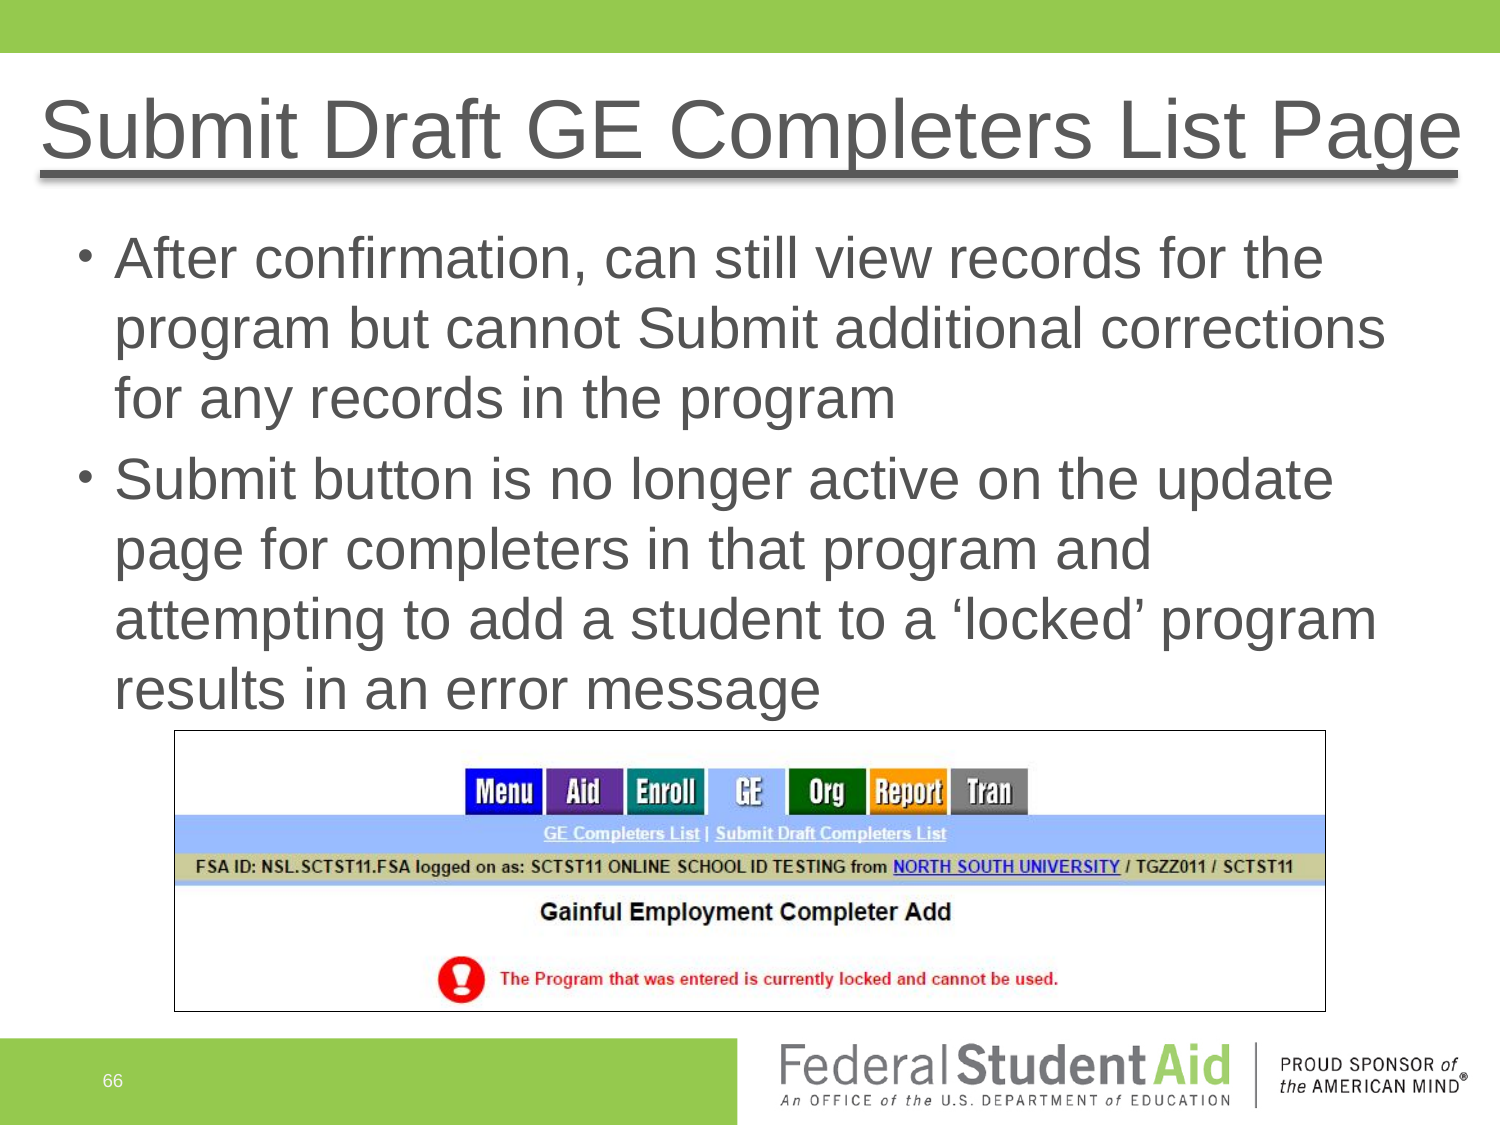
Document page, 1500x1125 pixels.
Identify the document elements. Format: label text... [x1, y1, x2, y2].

list After confirmation, can still view records for the program but cannot Submit additional corrections for any records in the program Submit button is no longer active on the update page for completers in that program and attempting to add a student to a ‘locked’ program results in an error message [62, 212, 1438, 955]
slide_number 66 [87, 1050, 438, 1110]
title Submit Draft GE Completers List Page [24, 67, 1488, 175]
picture [174, 730, 1326, 1012]
picture [761, 1018, 1488, 1125]
